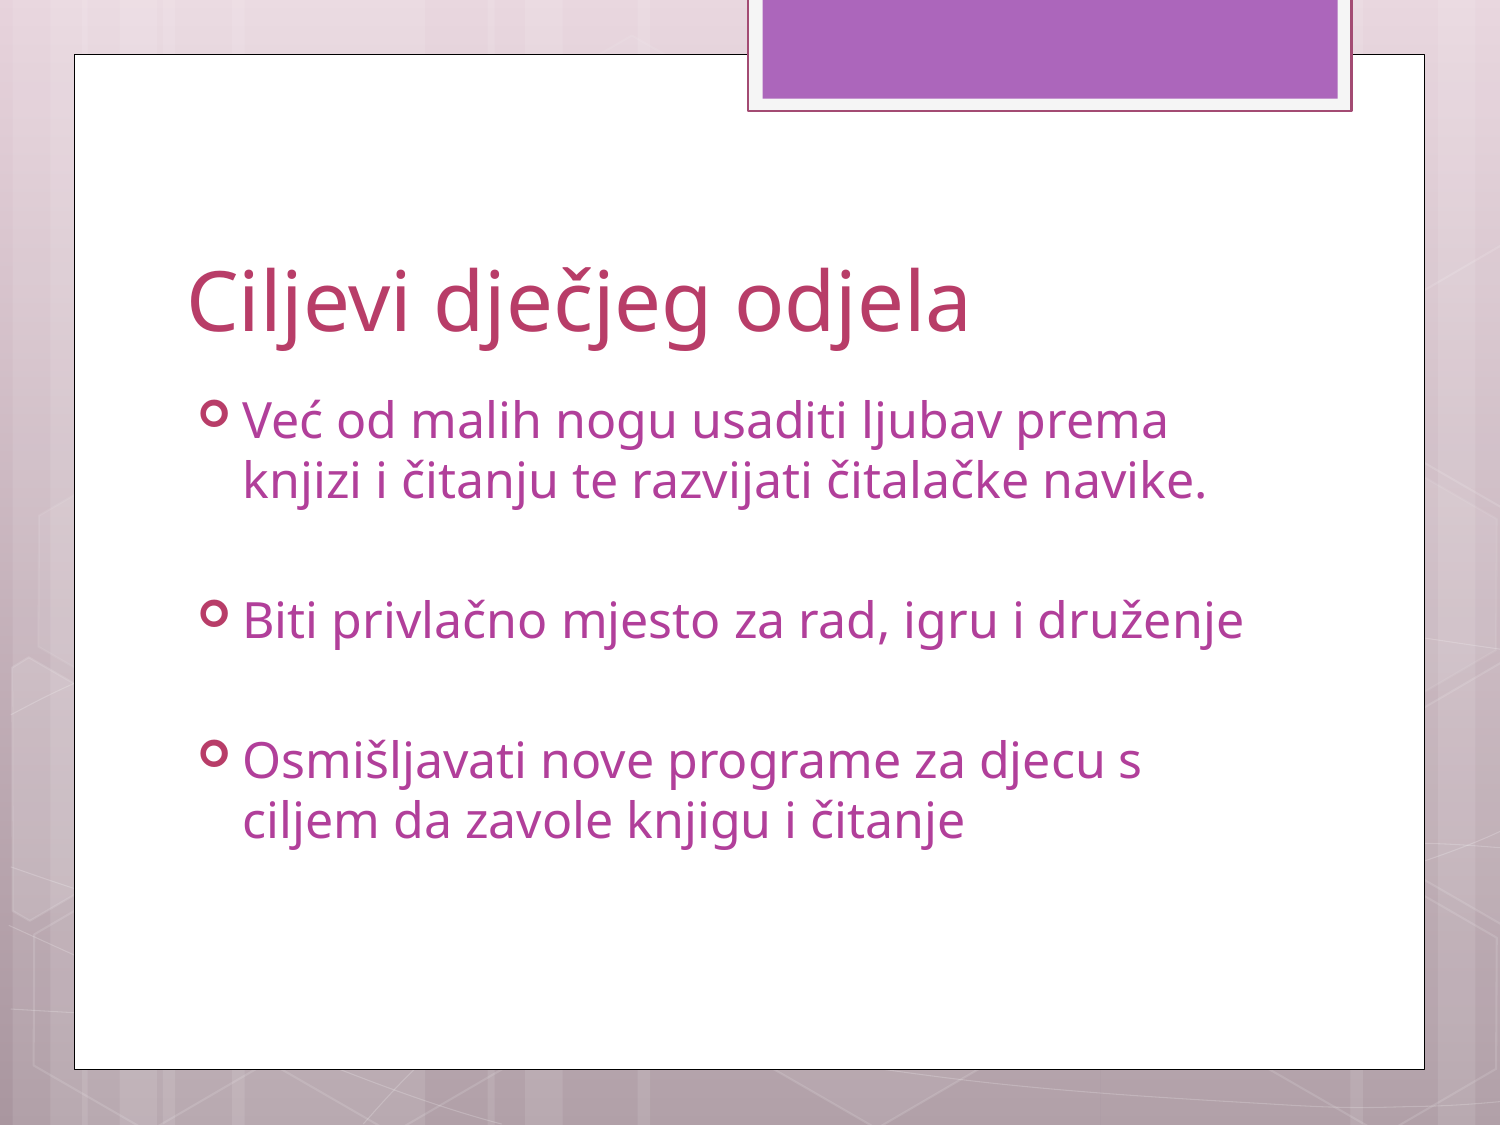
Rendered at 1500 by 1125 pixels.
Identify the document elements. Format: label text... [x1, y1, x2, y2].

list Već od malih nogu usaditi ljubav prema knjizi i čitanju te razvijati čitalačke navike. Biti privlačno mjesto za rad, igru i druženje Osmišljavati nove programe za djecu s ciljem da zavole knjigu i čitanje [171, 381, 1283, 957]
title Ciljevi dječjeg odjela [171, 168, 1324, 357]
